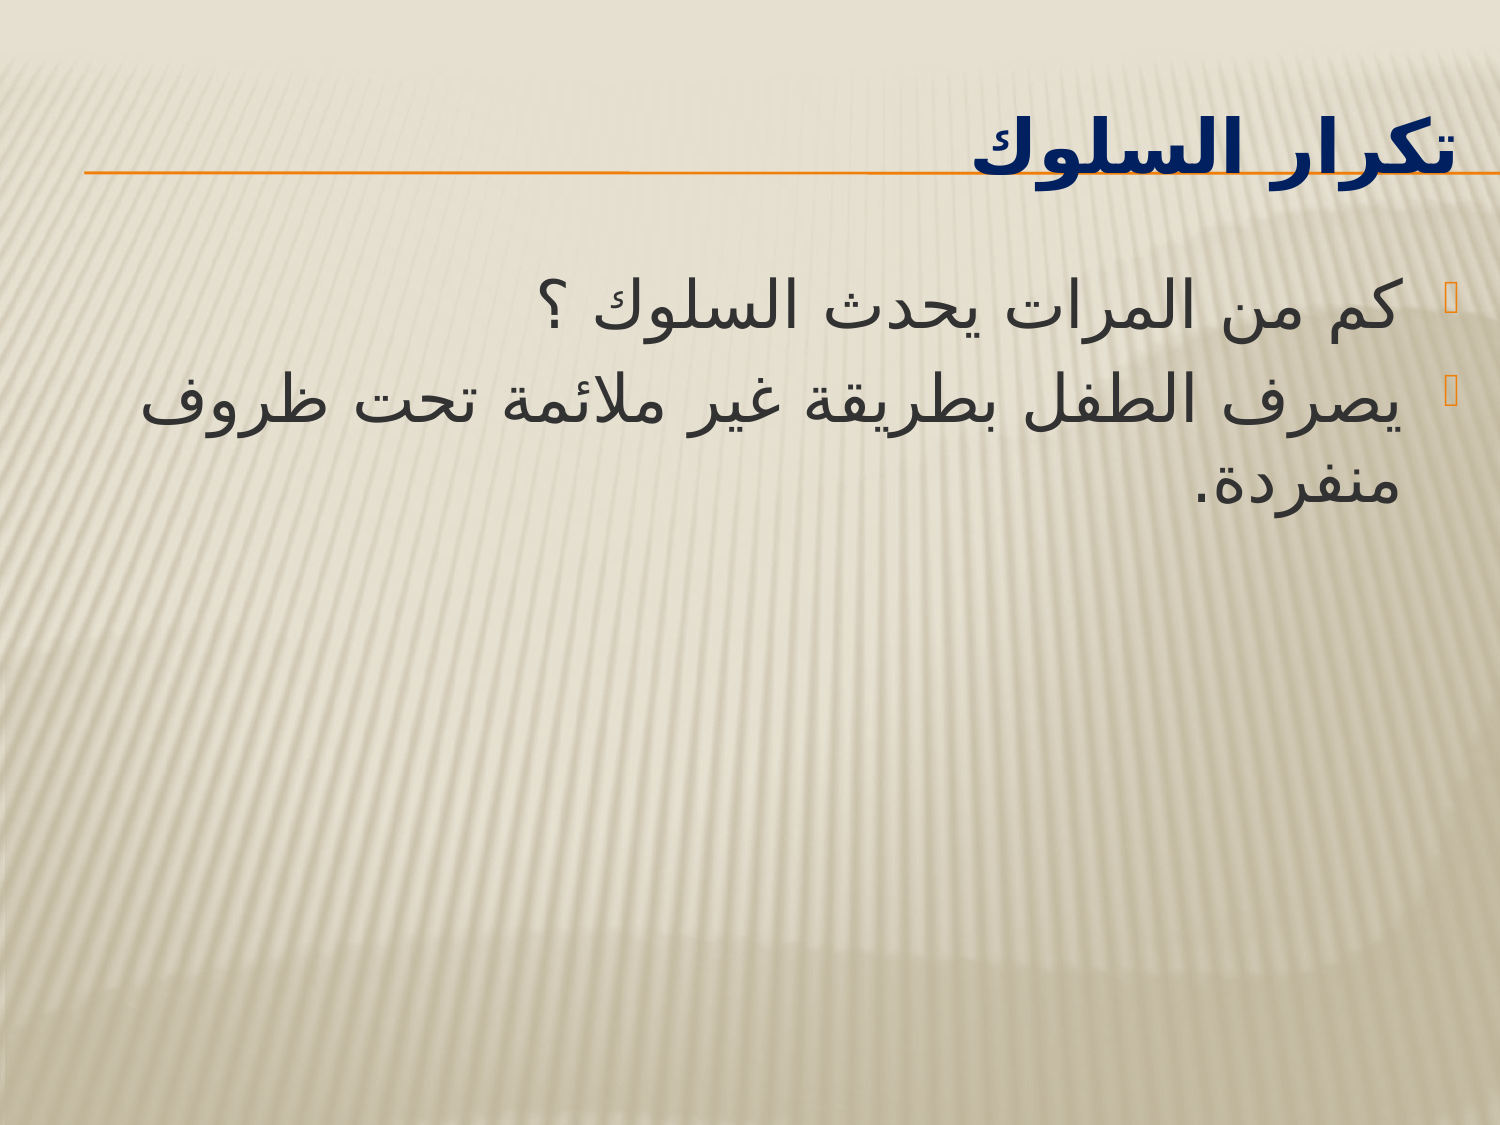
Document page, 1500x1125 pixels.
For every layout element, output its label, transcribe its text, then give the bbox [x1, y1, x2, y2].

list كم من المرات يحدث السلوك ؟ يصرف الطفل بطريقة غير ملائمة تحت ظروف منفردة. [50, 254, 1475, 998]
title تكرار السلوك [50, 75, 1475, 213]
